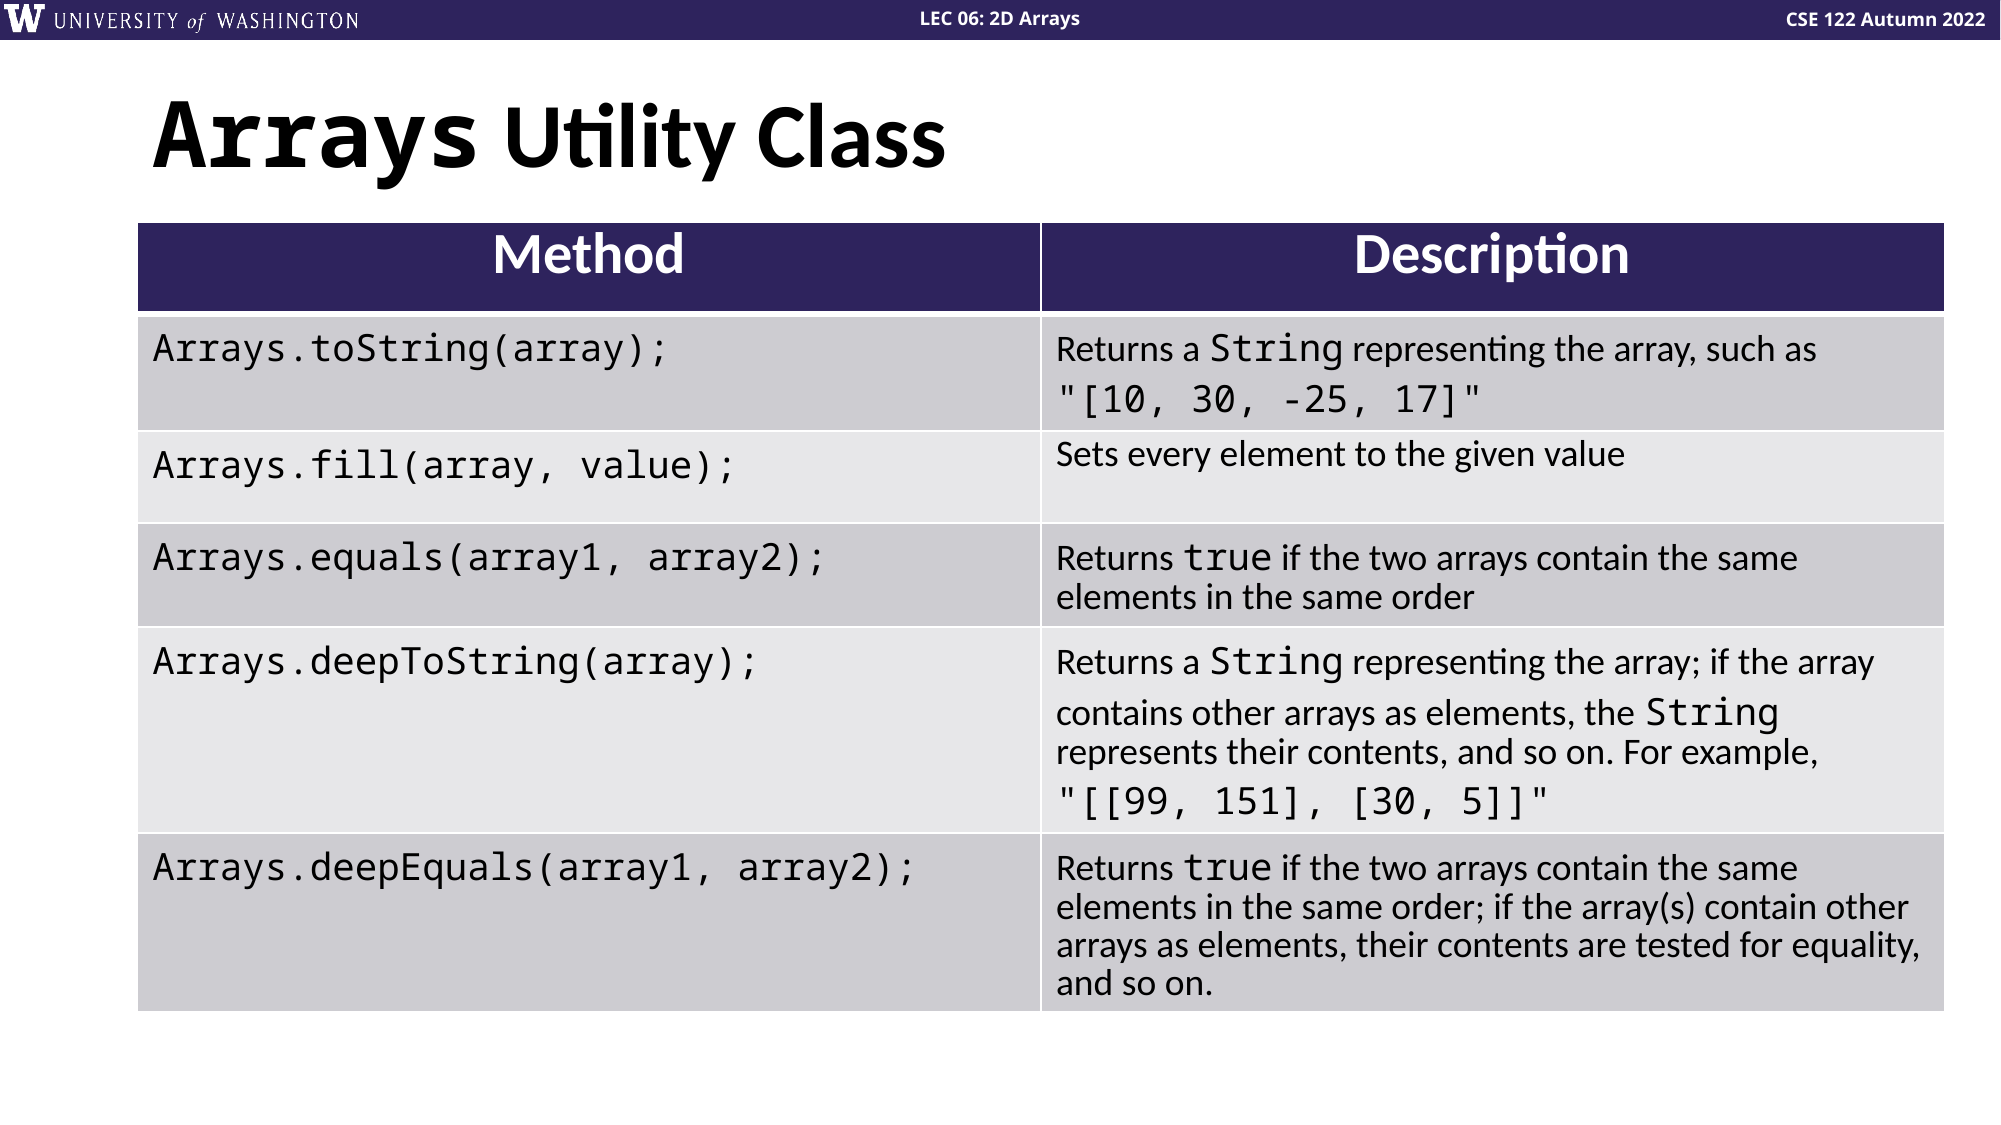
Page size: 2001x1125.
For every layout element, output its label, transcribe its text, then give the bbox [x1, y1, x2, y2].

table_cell Returns true if the two arrays contain the same elements in the same order; if the array(s) contain other arrays as elements, their contents are tested for equality, and so on. [1042, 834, 1944, 1011]
table_header Method [138, 223, 1040, 311]
table_header Description [1042, 223, 1944, 311]
table_cell Returns true if the two arrays contain the same elements in the same order [1042, 524, 1944, 626]
table_cell Sets every element to the given value [1042, 432, 1944, 522]
table_cell Returns a String representing the array, such as "[10, 30, -25, 17]" [1042, 317, 1944, 430]
picture [4, 4, 358, 33]
table_cell Returns a String representing the array; if the array contains other arrays as elements, the String represents their contents, and so on. For example, "[[99, 151], [30, 5]]" [1042, 628, 1944, 832]
table_cell Arrays.deepEquals(array1, array2); [138, 834, 1040, 1011]
table_cell Arrays.equals(array1, array2); [138, 524, 1040, 626]
table_cell Arrays.fill(array, value); [138, 432, 1040, 522]
table_cell Arrays.deepToString(array); [138, 628, 1040, 832]
title Arrays Utility Class [137, 74, 1863, 200]
table_cell Arrays.toString(array); [138, 317, 1040, 430]
